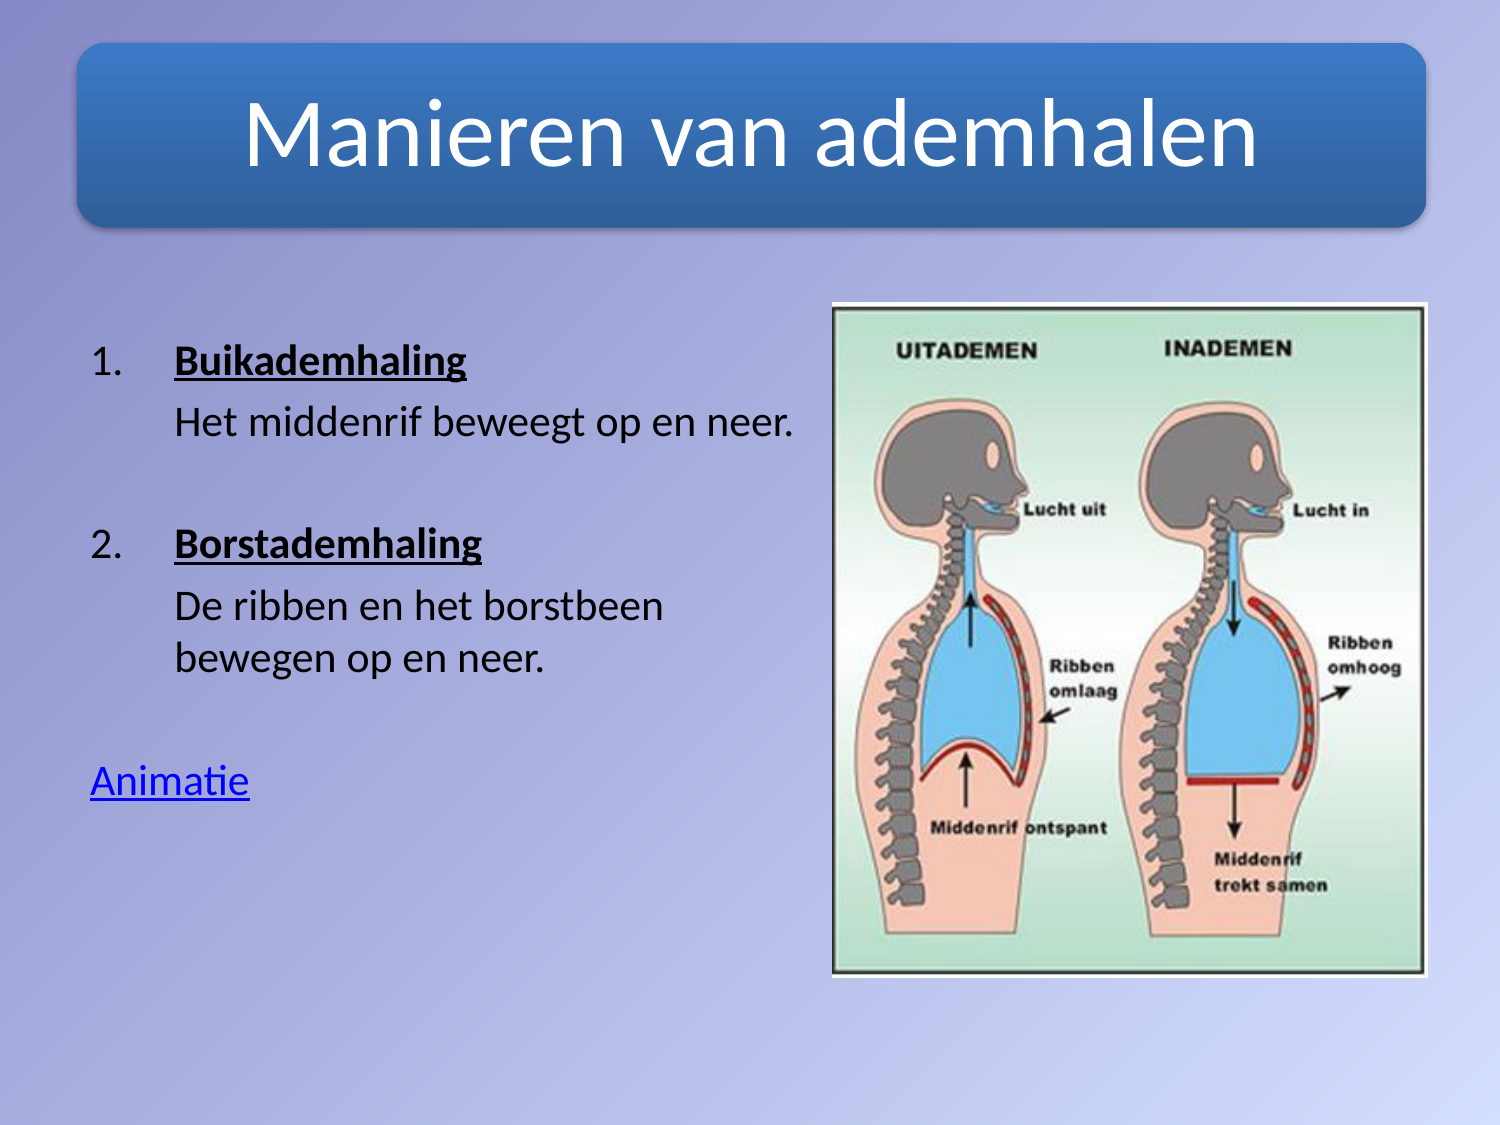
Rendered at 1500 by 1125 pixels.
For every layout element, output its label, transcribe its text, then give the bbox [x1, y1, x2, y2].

picture [832, 302, 1428, 978]
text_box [76, 42, 1427, 231]
list 1. Buikademhaling Het middenrif beweegt op en neer. 2. Borstademhaling De ribben en het borstbeen bewegen op en neer. Animatie [75, 262, 845, 1005]
